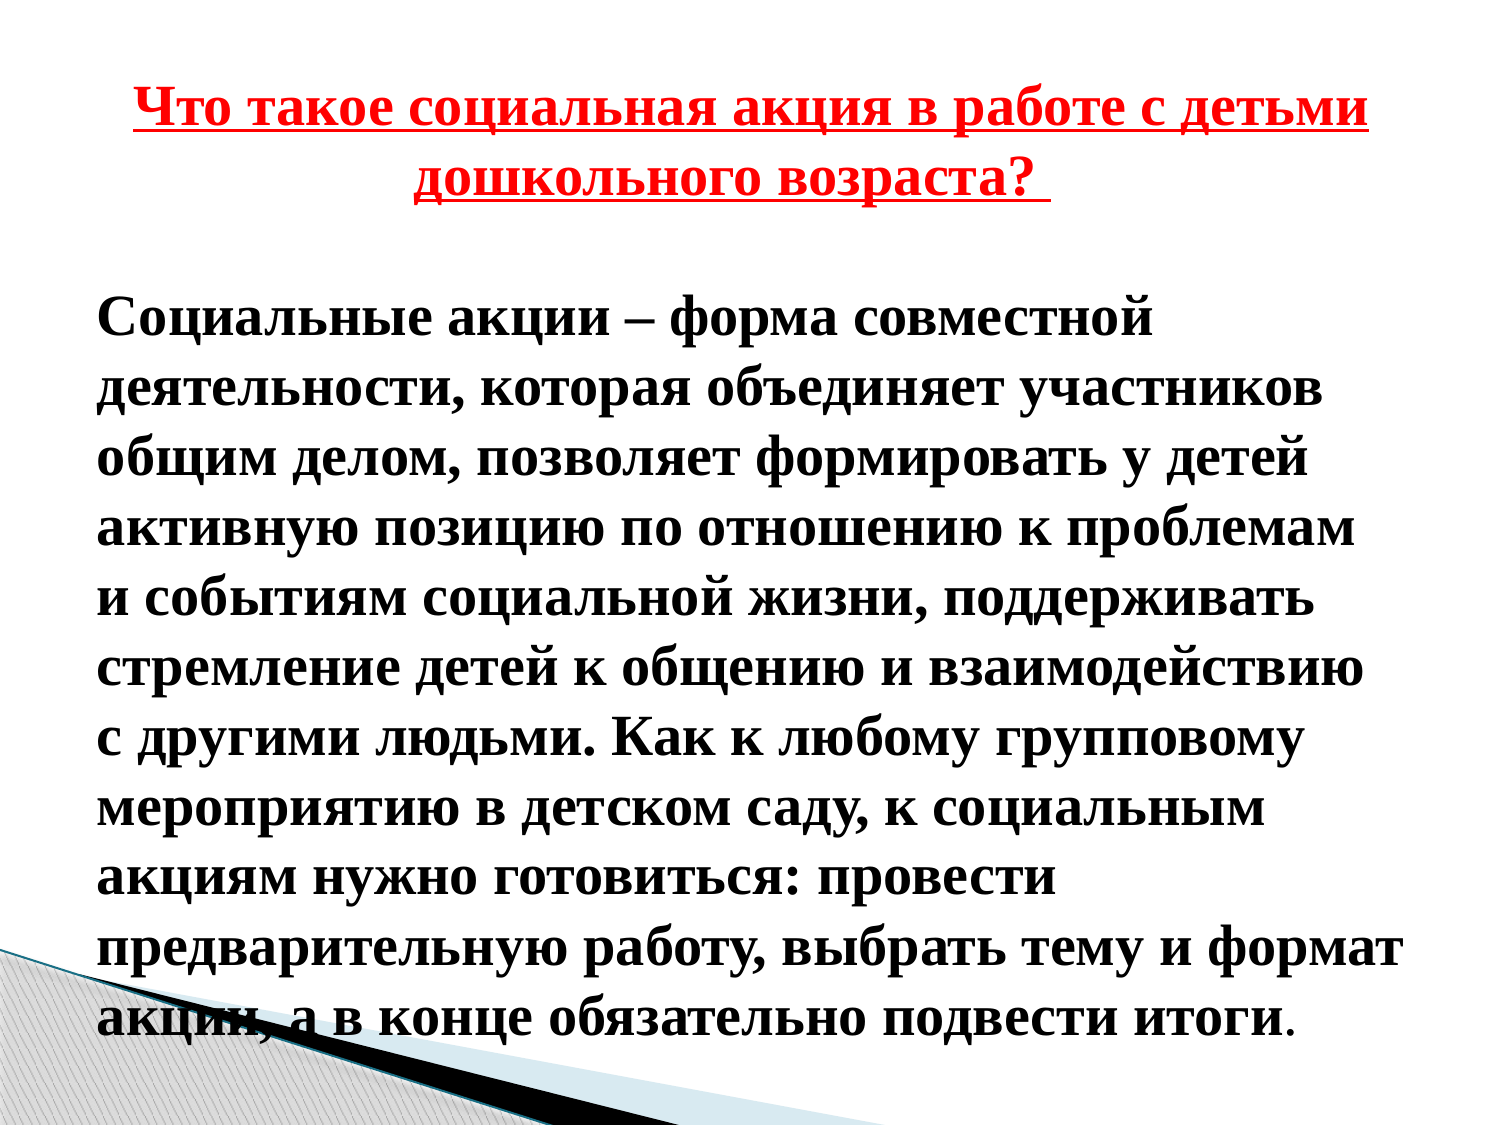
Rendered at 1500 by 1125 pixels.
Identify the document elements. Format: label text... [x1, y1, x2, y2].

text_box Что такое социальная акция в работе с детьми дошкольного возраста? [23, 59, 1442, 215]
text_box Социальные акции – форма совместной деятельности, которая объединяет участников общим делом, позволяет формировать у детей активную позицию по отношению к проблемам и событиям социальной жизни, поддерживать стремление детей к общению и взаимодействию с другими людьми. Как к любому групповому мероприятию в детском саду, к социальным акциям нужно готовиться: провести предварительную работу, выбрать тему и формат акции, а в конце обязательно подвести итоги. [82, 269, 1454, 1055]
